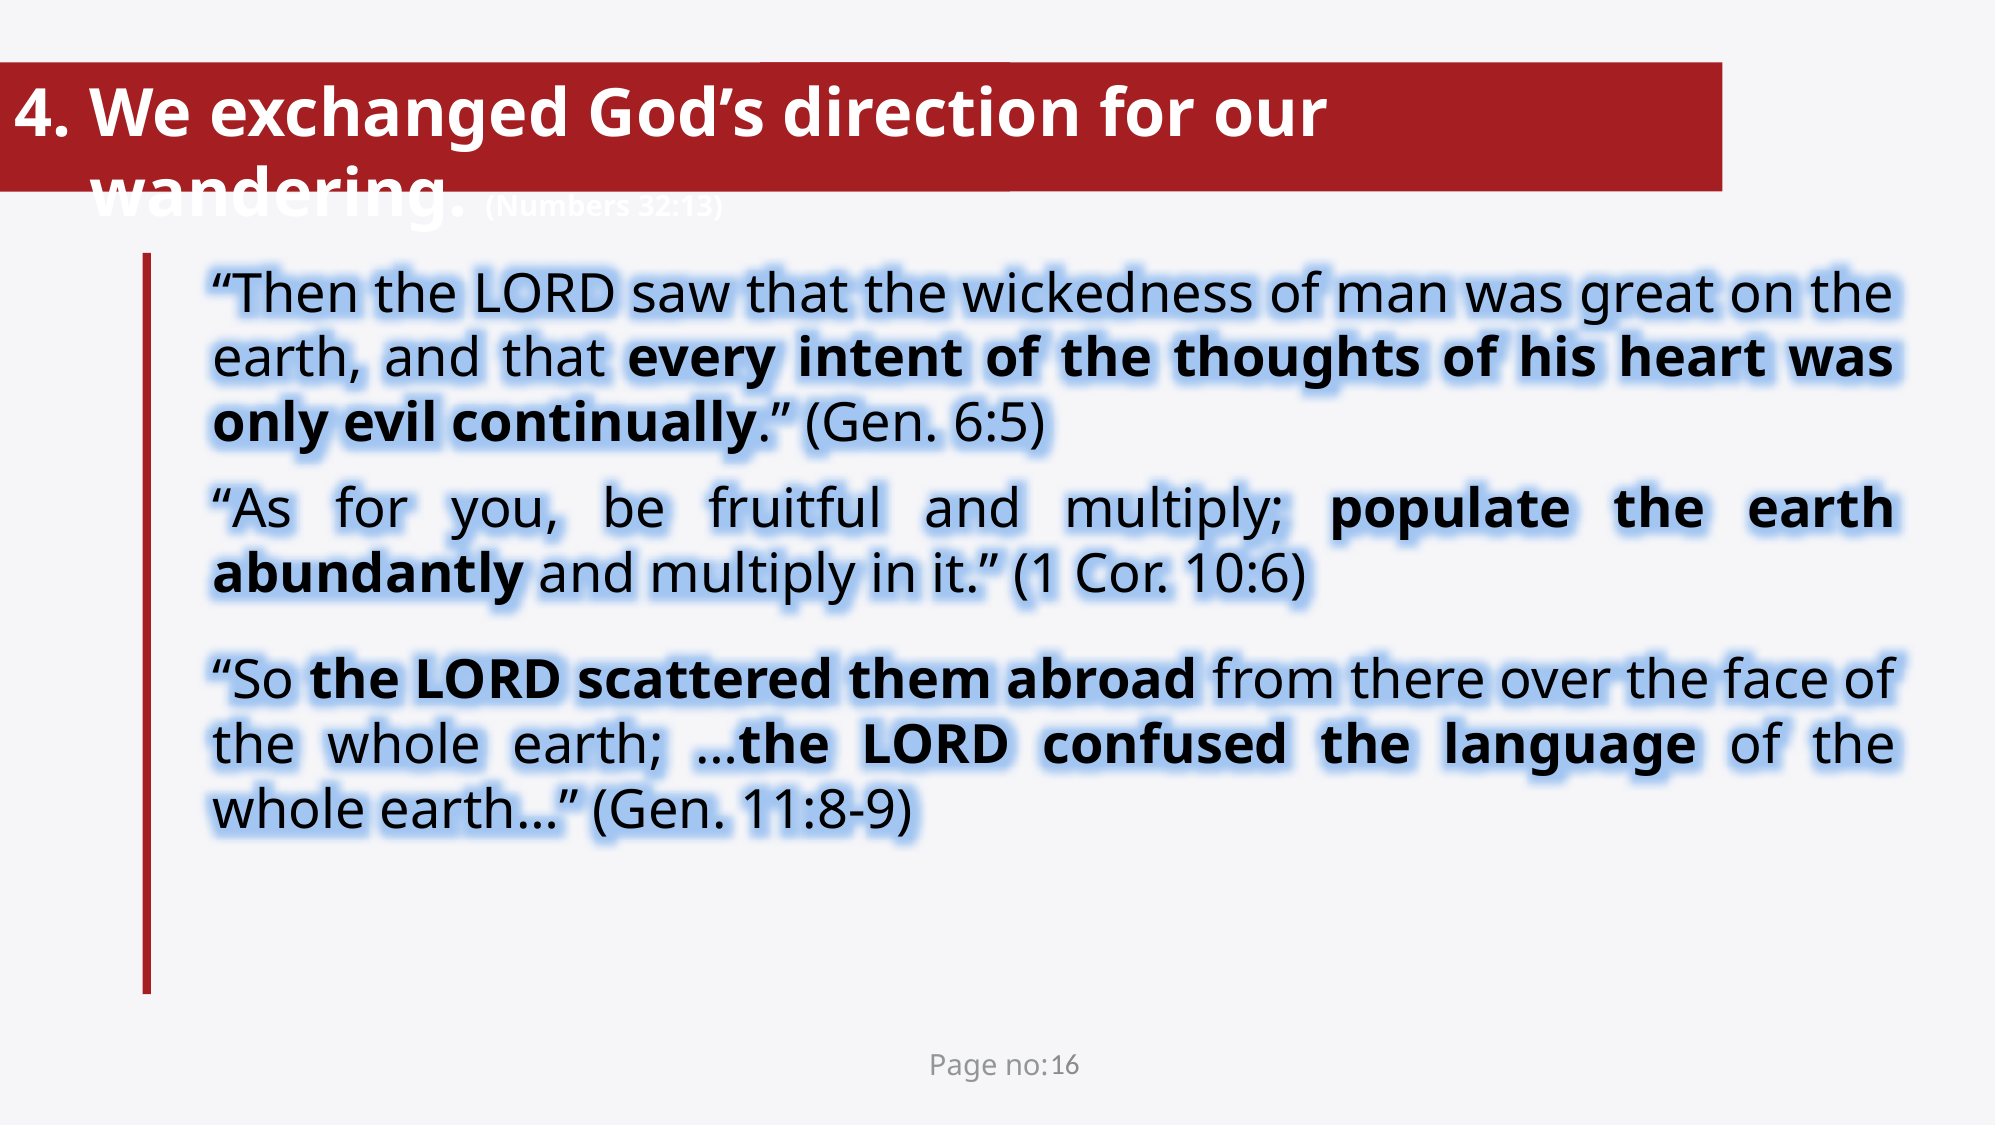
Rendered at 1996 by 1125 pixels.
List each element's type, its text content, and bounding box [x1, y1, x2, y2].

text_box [0, 62, 1723, 194]
text_box “So the Lord scattered them abroad from there over the face of the whole earth; …the Lord confused the language of the whole earth…” (Gen. 11:8-9) [198, 637, 1911, 848]
text_box “As for you, be fruitful and multiply; populate the earth abundantly and multiply in it.” (1 Cor. 10:6) [198, 466, 1911, 611]
text_box “Then the Lord saw that the wickedness of man was great on the earth, and that every intent of the thoughts of his heart was only evil continually.” (Gen. 6:5) [198, 250, 1911, 455]
